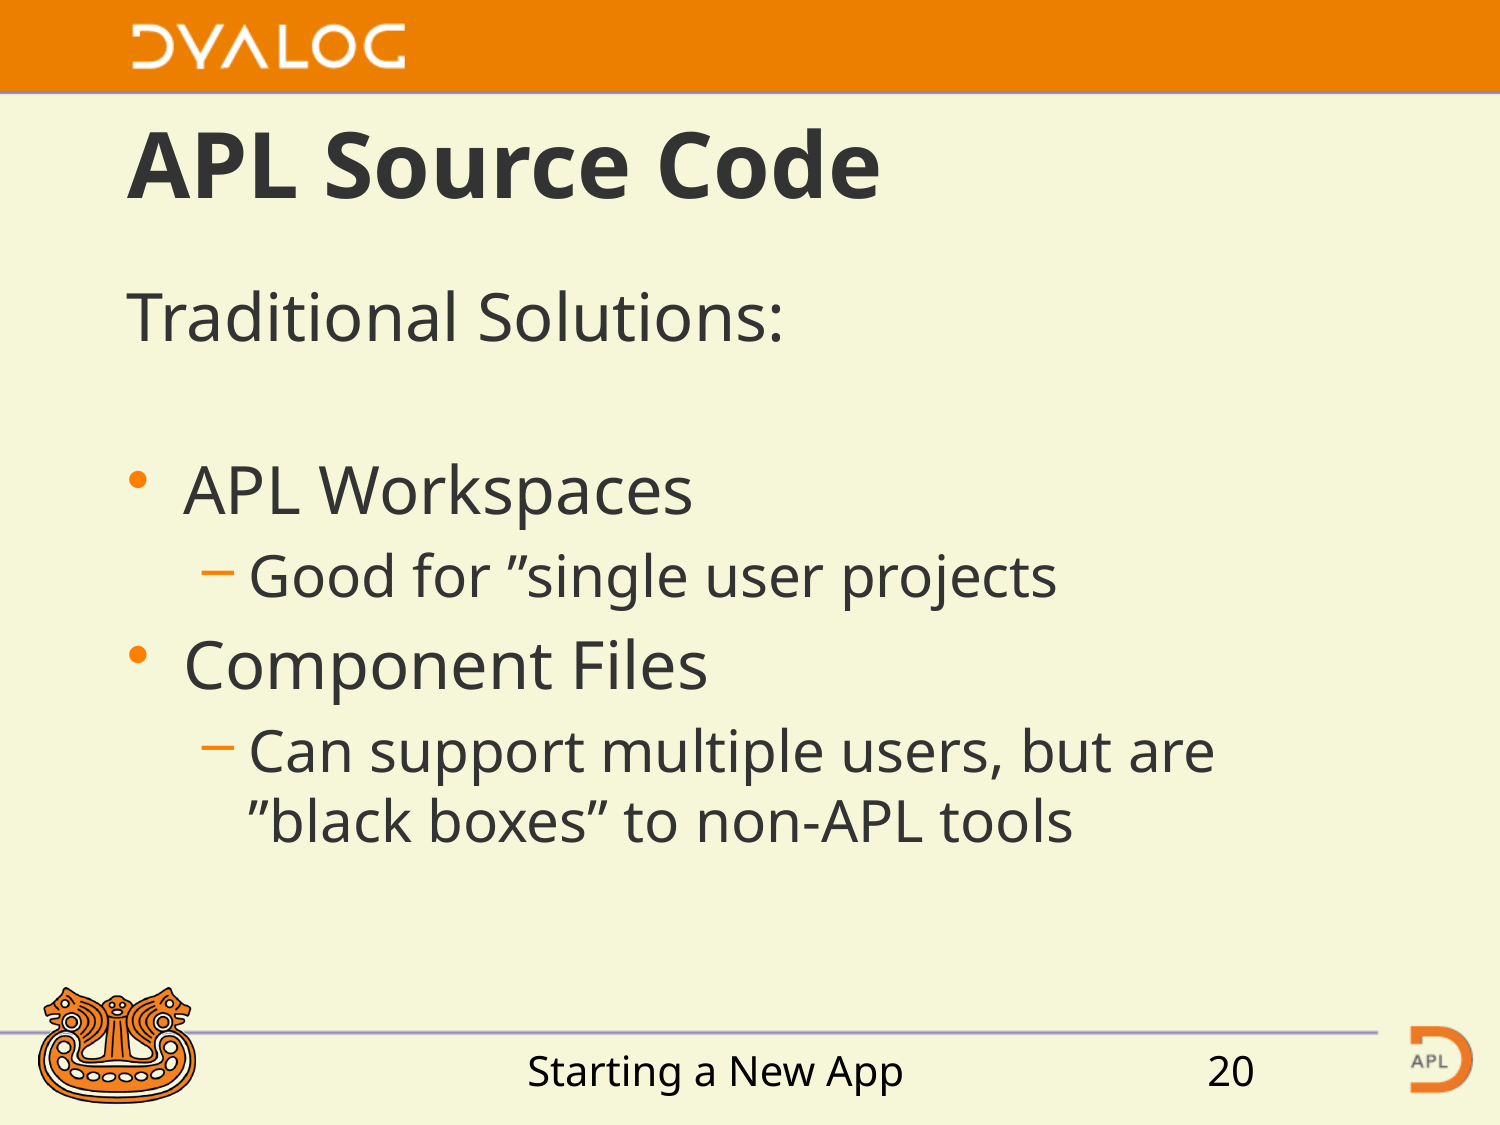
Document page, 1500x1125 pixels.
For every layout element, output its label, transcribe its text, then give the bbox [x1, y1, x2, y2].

title APL Source Code [112, 99, 1388, 267]
picture [0, 0, 1500, 1125]
footer Starting a New App [512, 1037, 988, 1113]
slide_number [112, 1037, 425, 1113]
list Traditional Solutions: APL Workspaces Good for ”single user projects Component Files Can support multiple users, but are ”black boxes” to non-APL tools [112, 267, 1388, 943]
slide_number 20 [1074, 1037, 1388, 1113]
